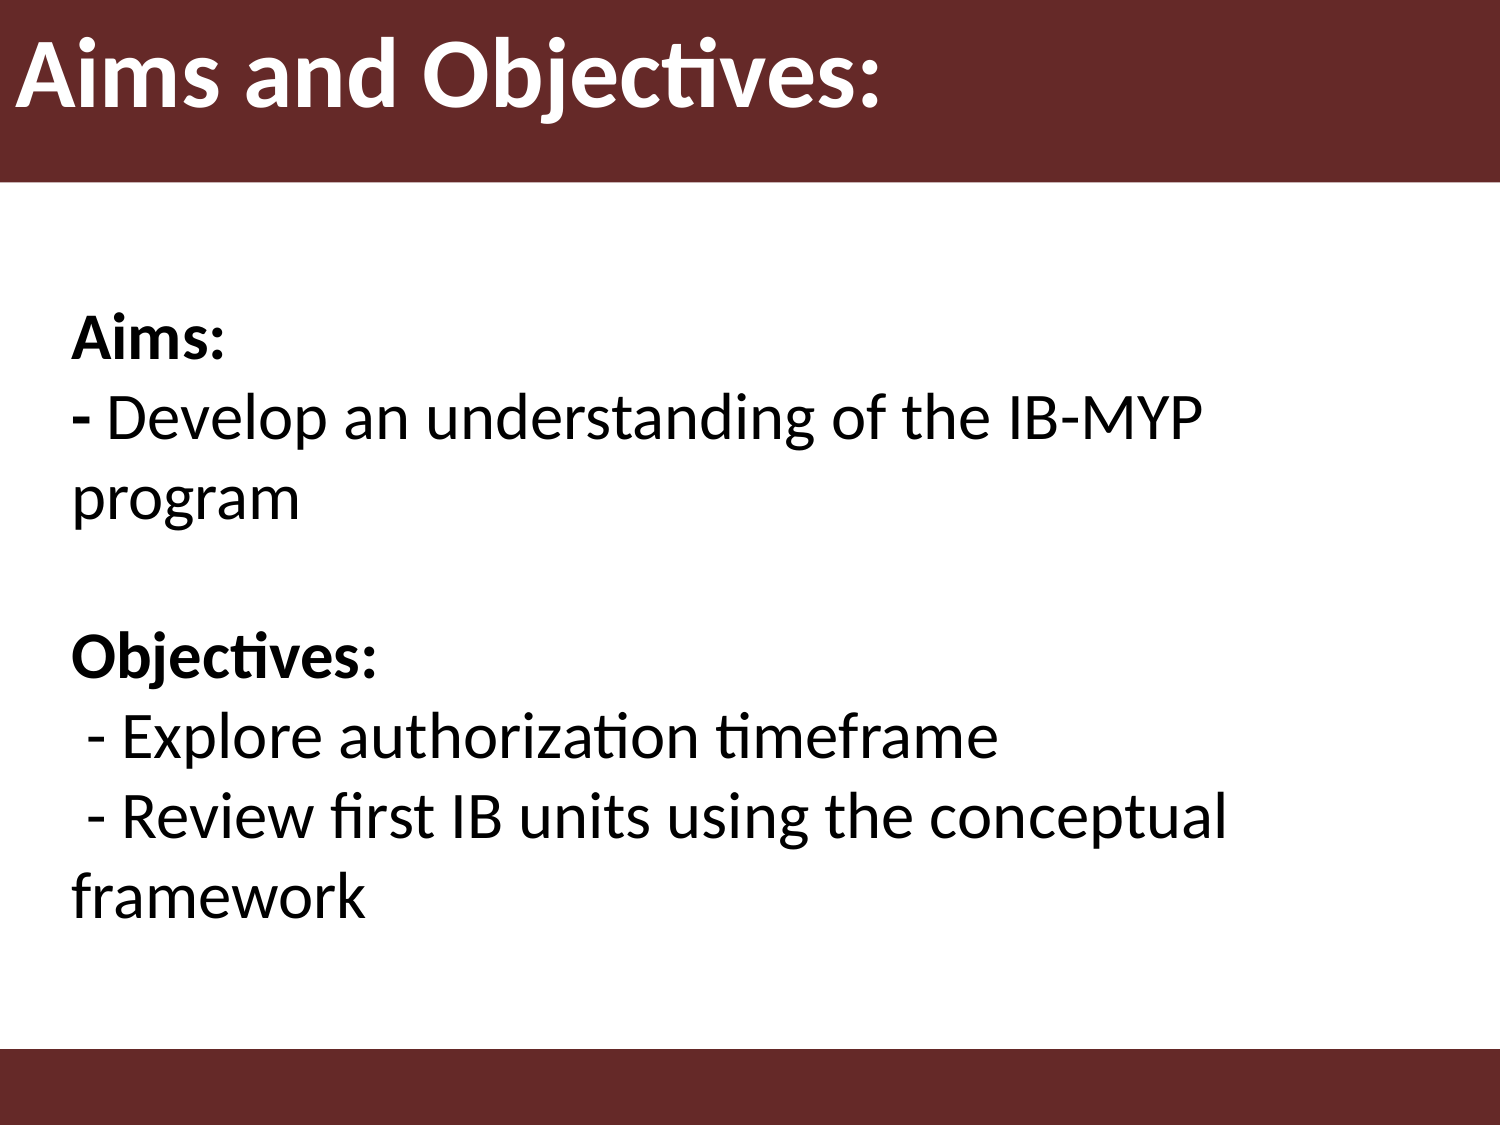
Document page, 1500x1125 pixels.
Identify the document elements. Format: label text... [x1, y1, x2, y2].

title Aims: - Develop an understanding of the IB-MYP program Objectives: - Explore authorization timeframe - Review first IB units using the conceptual framework [56, 239, 1406, 985]
text_box [0, 1049, 1500, 1125]
text_box Aims and Objectives: [0, 0, 1500, 183]
